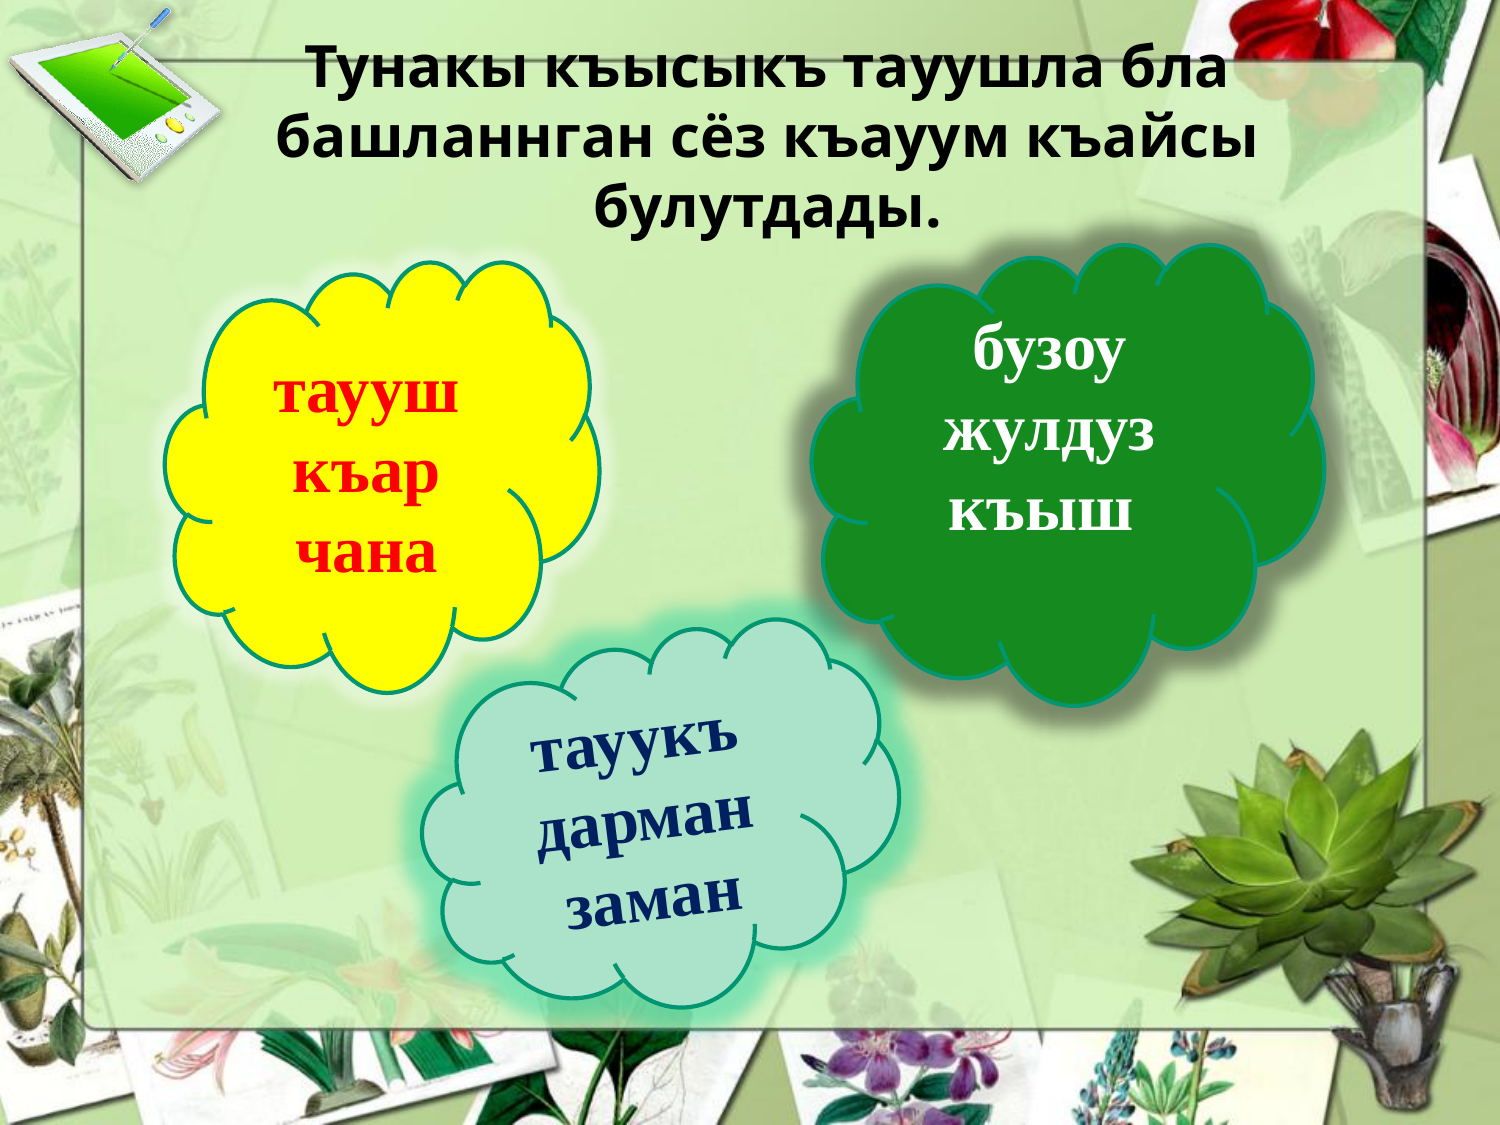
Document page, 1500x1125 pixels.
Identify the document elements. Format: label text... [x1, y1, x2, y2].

picture [0, 0, 1500, 1125]
text_box тауукъ дарман заман [419, 617, 902, 1010]
text_box бузоу жулдуз къыш [809, 242, 1327, 708]
text_box таууш къар чана [162, 260, 602, 696]
title Тунакы къысыкъ тауушла бла башланнган сёз къауум къайсы булутдады. [128, 27, 1407, 241]
